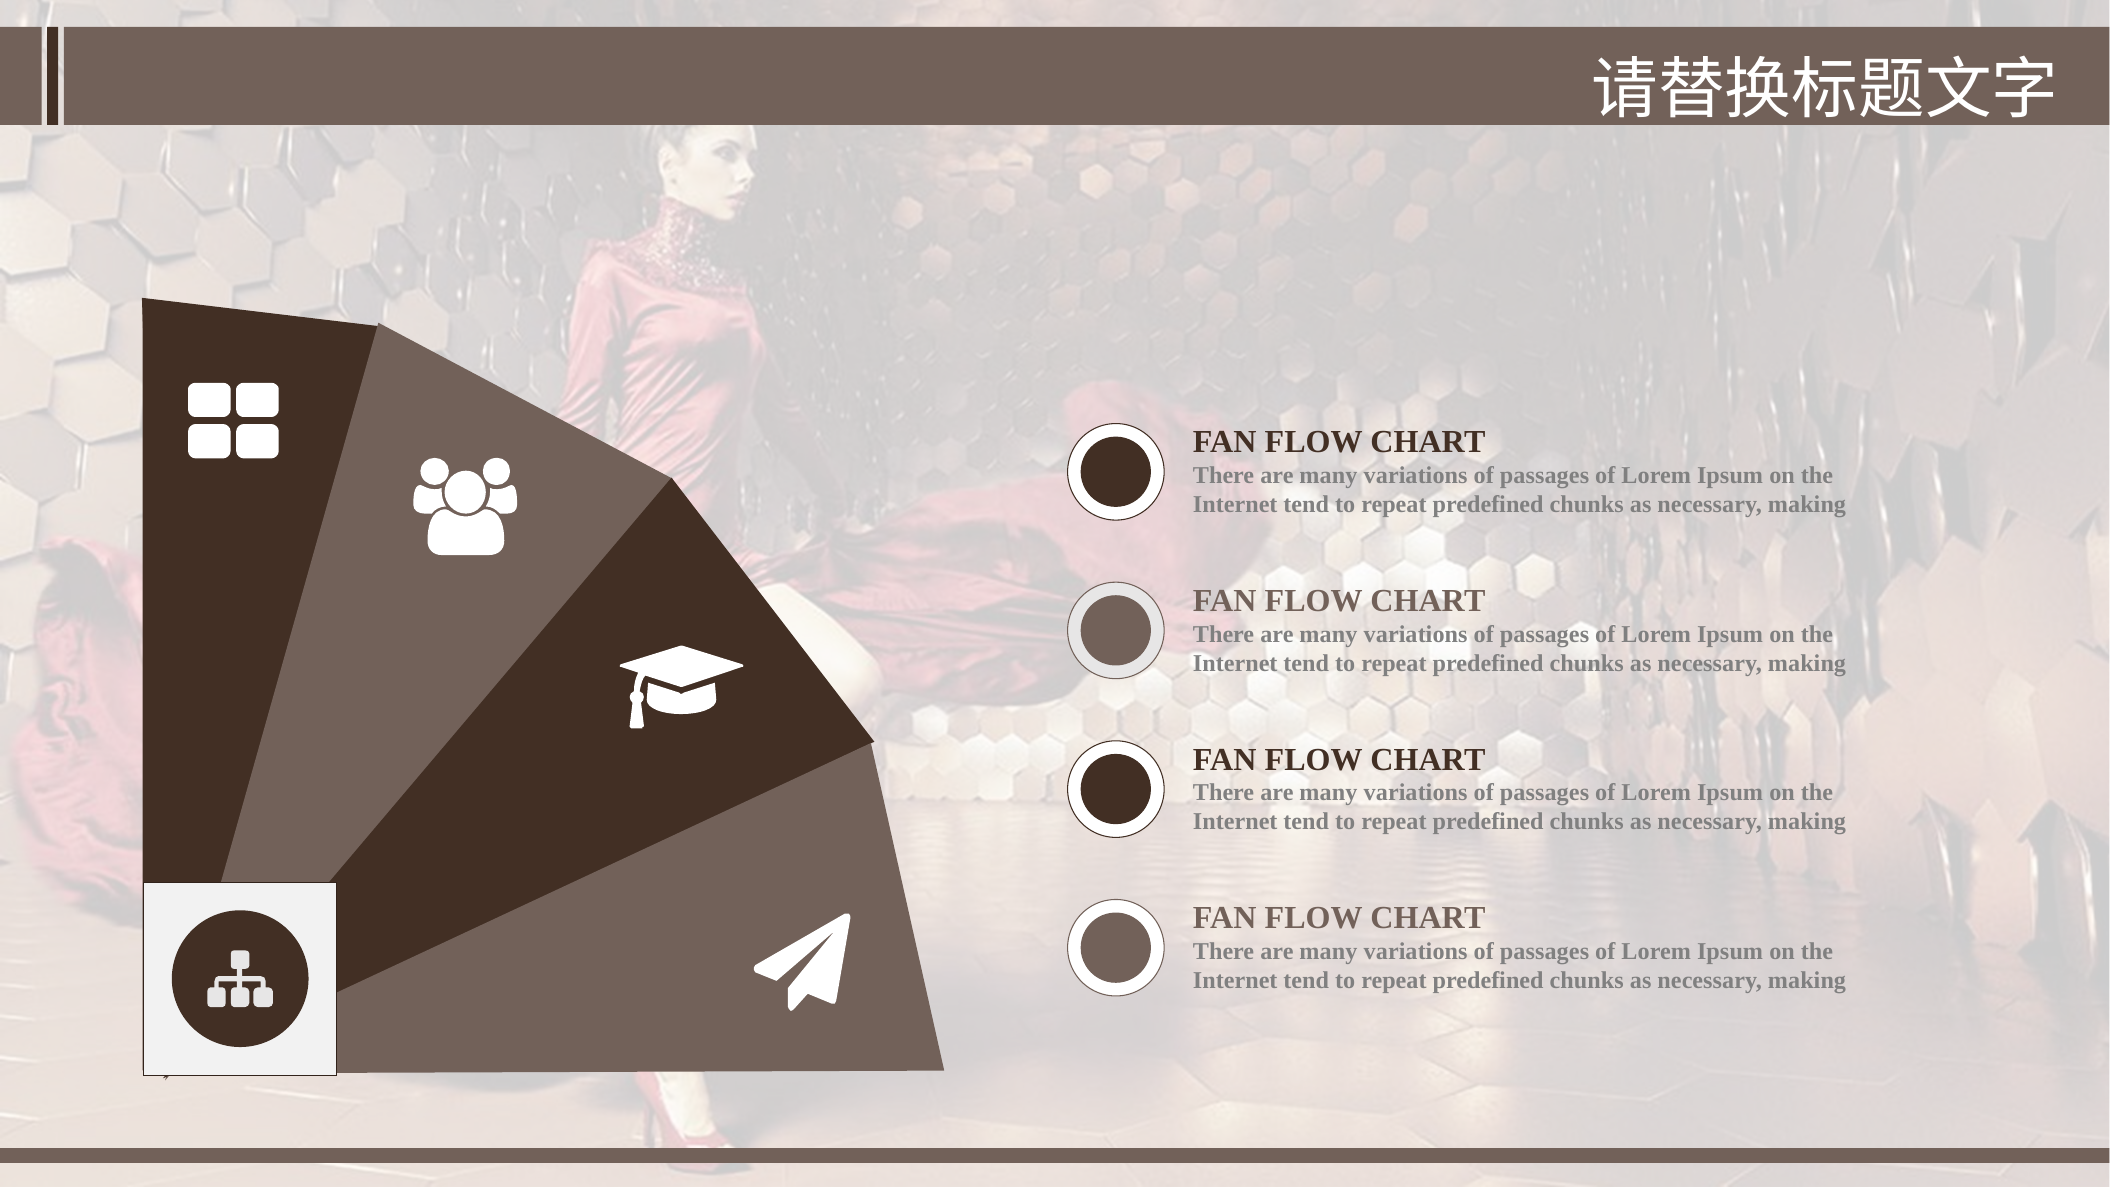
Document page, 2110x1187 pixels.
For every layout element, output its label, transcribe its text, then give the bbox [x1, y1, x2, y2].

text_box FAN FLOW CHART There are many variations of passages of Lorem Ipsum on the Internet tend to repeat predefined chunks as necessary, making [1178, 413, 1876, 525]
text_box FAN FLOW CHART There are many variations of passages of Lorem Ipsum on the Internet tend to repeat predefined chunks as necessary, making [1178, 889, 1876, 1001]
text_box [95, 1011, 154, 1079]
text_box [178, 355, 518, 645]
text_box [63, 26, 2110, 126]
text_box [1067, 899, 1165, 996]
text_box [46, 26, 59, 126]
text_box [1067, 423, 1165, 521]
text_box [154, 822, 917, 1158]
text_box 请替换标题文字 [1576, 37, 2074, 133]
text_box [143, 882, 337, 1076]
text_box FAN FLOW CHART There are many variations of passages of Lorem Ipsum on the Internet tend to repeat predefined chunks as necessary, making [1178, 730, 1876, 842]
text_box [83, 645, 853, 1011]
text_box [0, 26, 43, 126]
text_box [1067, 582, 1165, 679]
text_box FAN FLOW CHART There are many variations of passages of Lorem Ipsum on the Internet tend to repeat predefined chunks as necessary, making [1178, 571, 1876, 684]
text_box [95, 301, 336, 645]
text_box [1067, 740, 1165, 838]
text_box [0, 1147, 2110, 1164]
